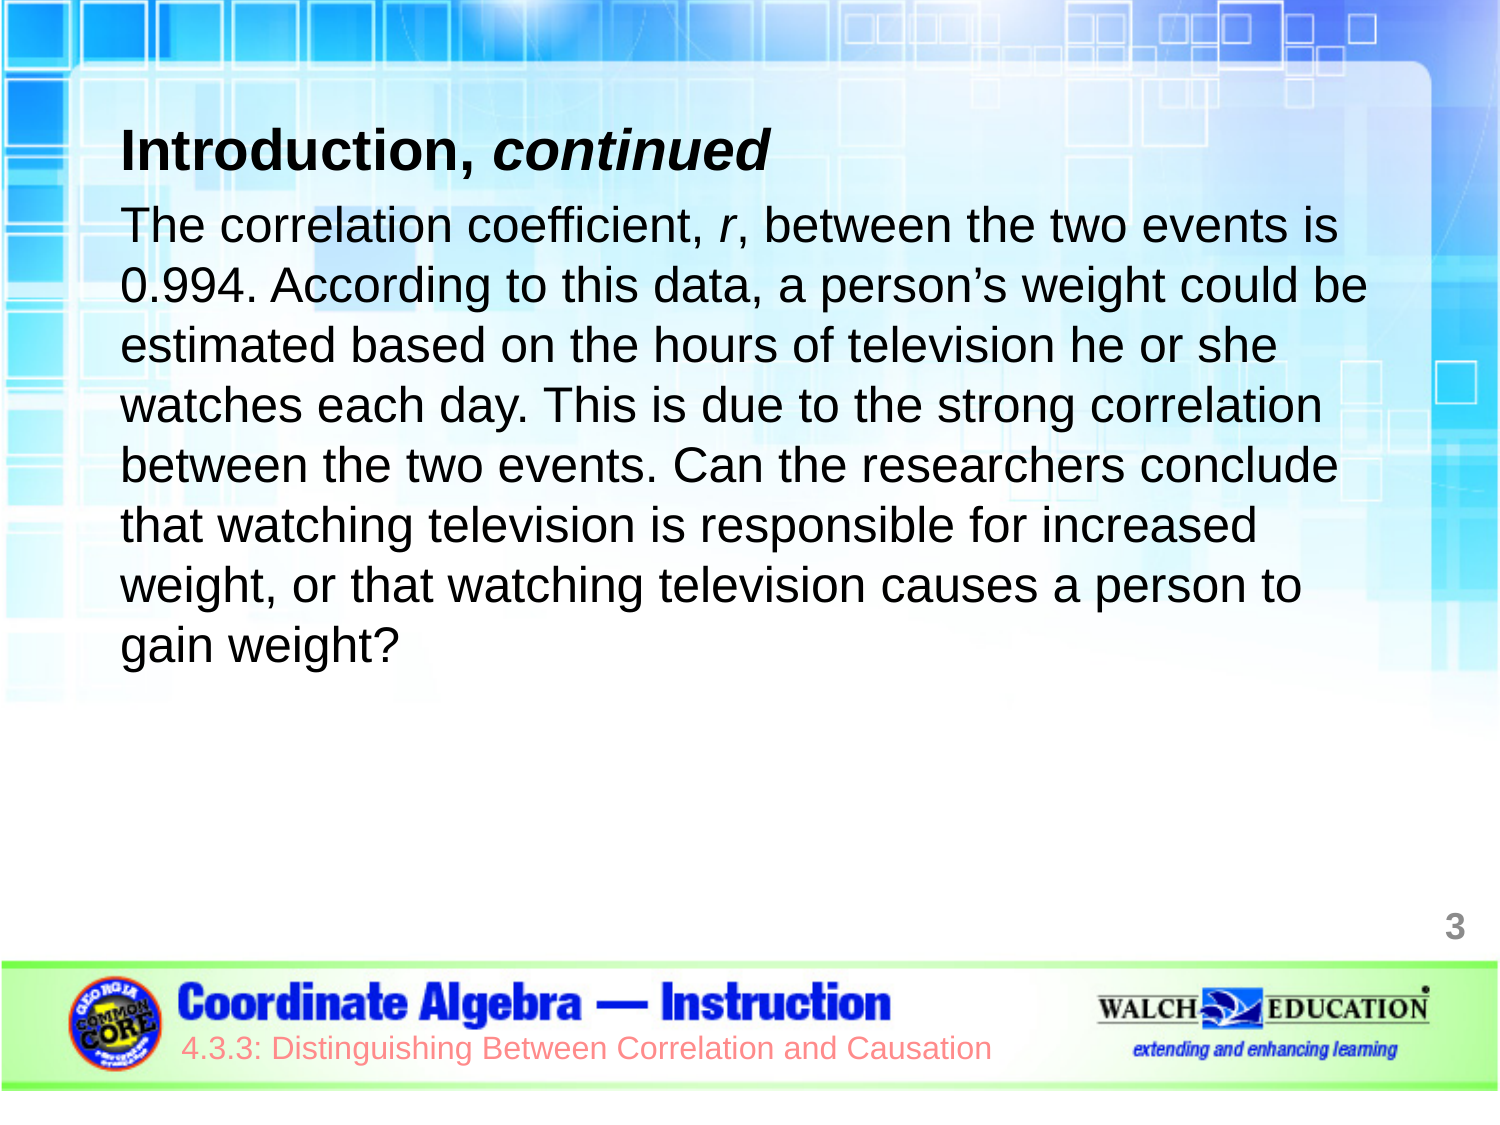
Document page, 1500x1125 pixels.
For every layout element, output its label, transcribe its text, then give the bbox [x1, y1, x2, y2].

subtitle Introduction, continued The correlation coefficient, r, between the two events is 0.994. According to this data, a person’s weight could be estimated based on the hours of television he or she watches each day. This is due to the strong correlation between the two events. Can the researchers conclude that watching television is responsible for increased weight, or that watching television causes a person to gain weight? [105, 105, 1394, 925]
slide_number 3 [1361, 901, 1481, 949]
footer 4.3.3: Distinguishing Between Correlation and Causation [166, 1024, 1080, 1069]
picture [1, 0, 1500, 1091]
